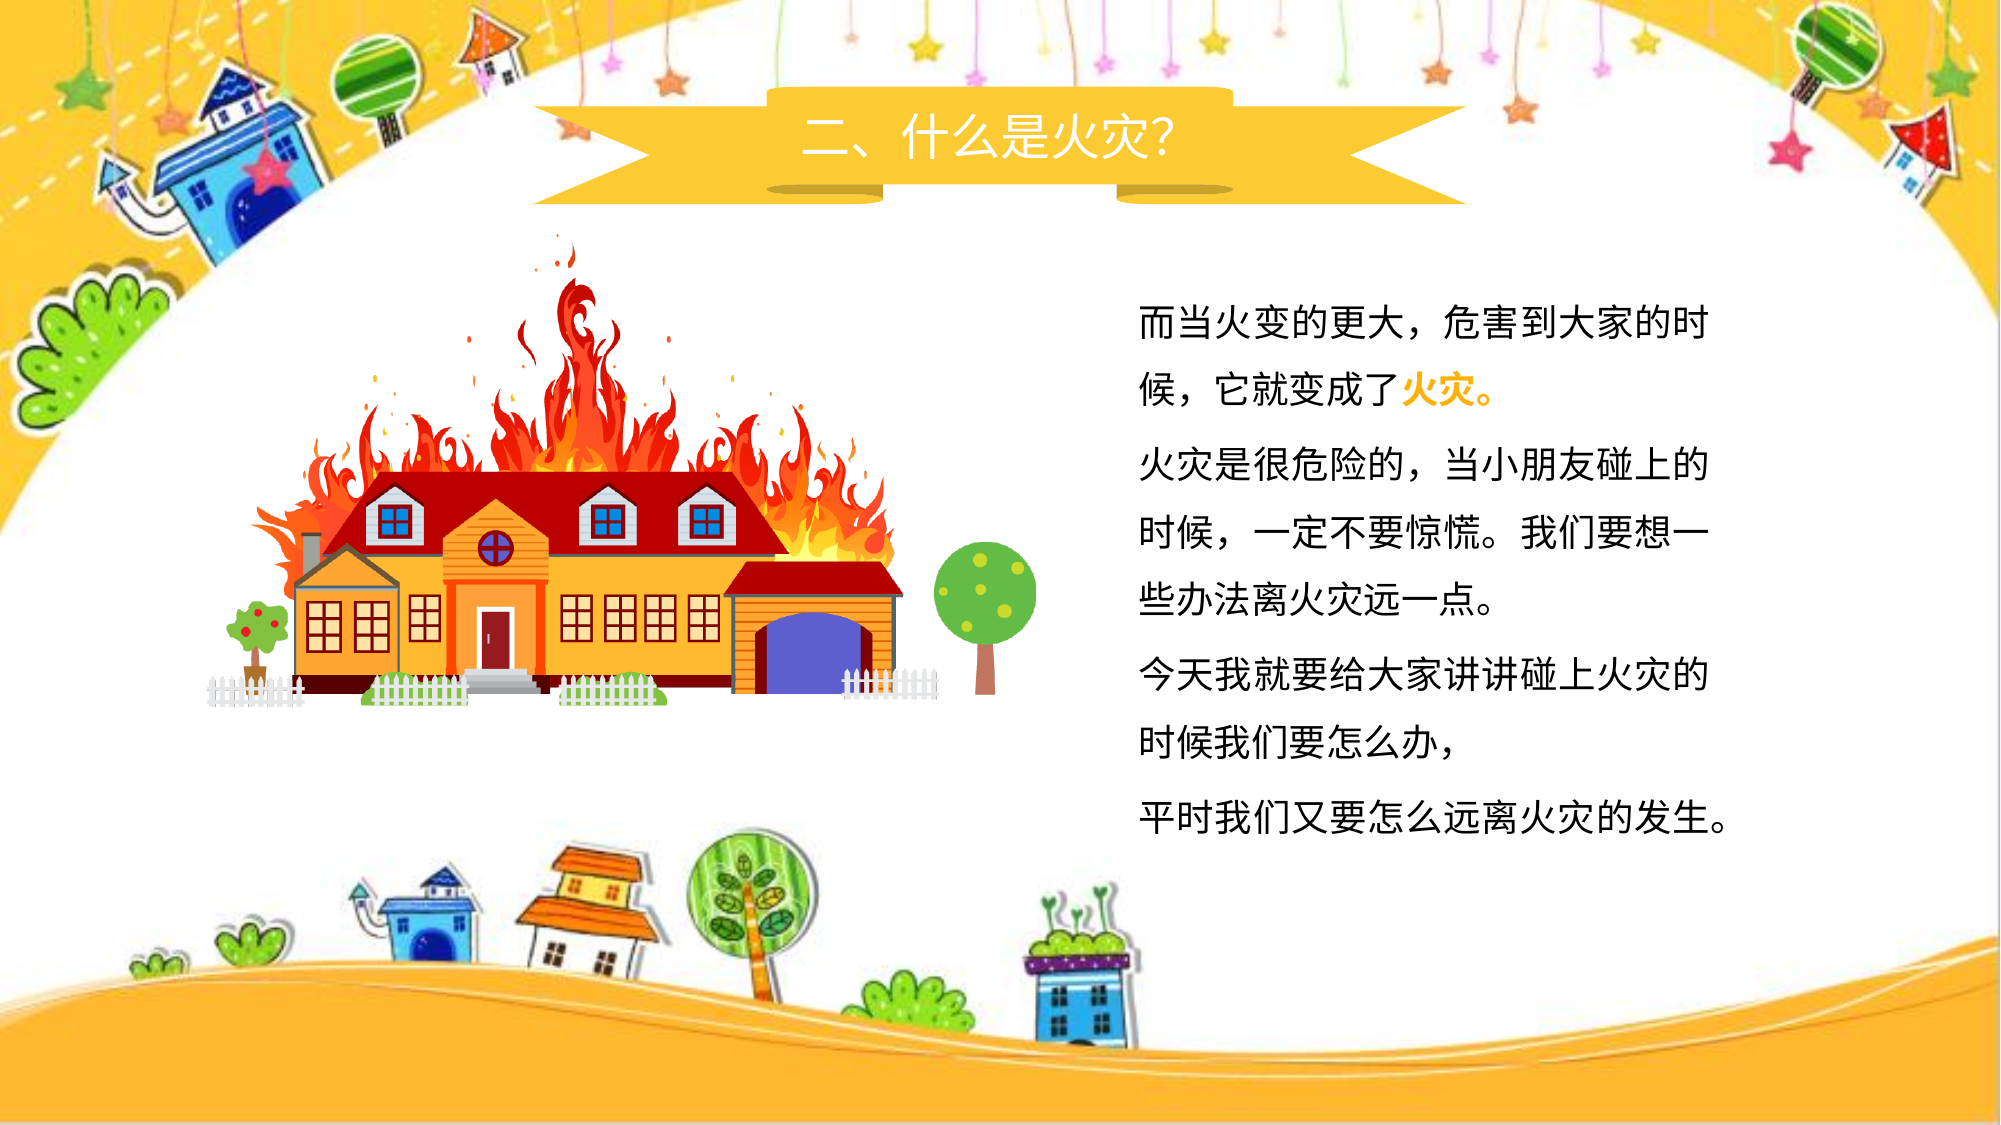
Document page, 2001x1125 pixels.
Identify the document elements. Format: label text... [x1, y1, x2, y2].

text_box 而当火变的更大，危害到大家的时候，它就变成了火灾。 火灾是很危险的，当小朋友碰上的时候，一定不要惊慌。我们要想一些办法离火灾远一点。 今天我就要给大家讲讲碰上火灾的时候我们要怎么办， 平时我们又要怎么远离火灾的发生。 [1111, 263, 1738, 853]
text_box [533, 86, 1467, 205]
picture [0, 0, 2001, 1125]
